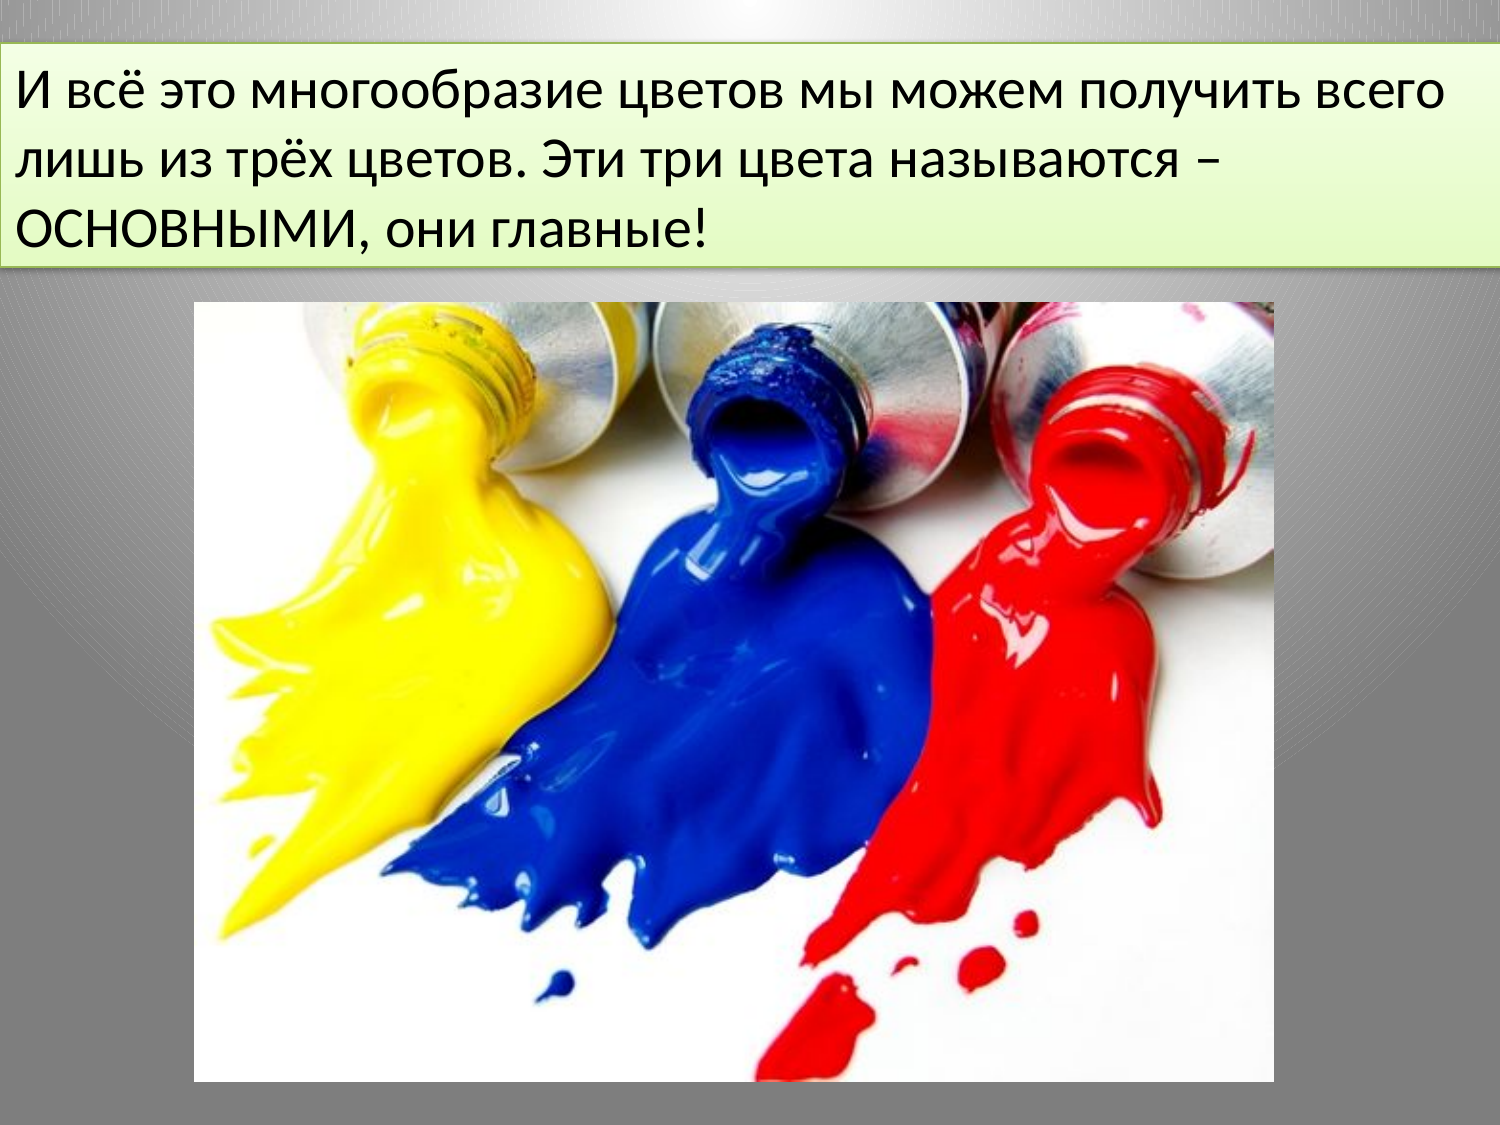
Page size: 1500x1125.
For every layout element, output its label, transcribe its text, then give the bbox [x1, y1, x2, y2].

picture [194, 302, 1275, 1082]
list И всё это многообразие цветов мы можем получить всего лишь из трёх цветов. Эти три цвета называются – ОСНОВНЫМИ, они главные! [0, 42, 1500, 268]
